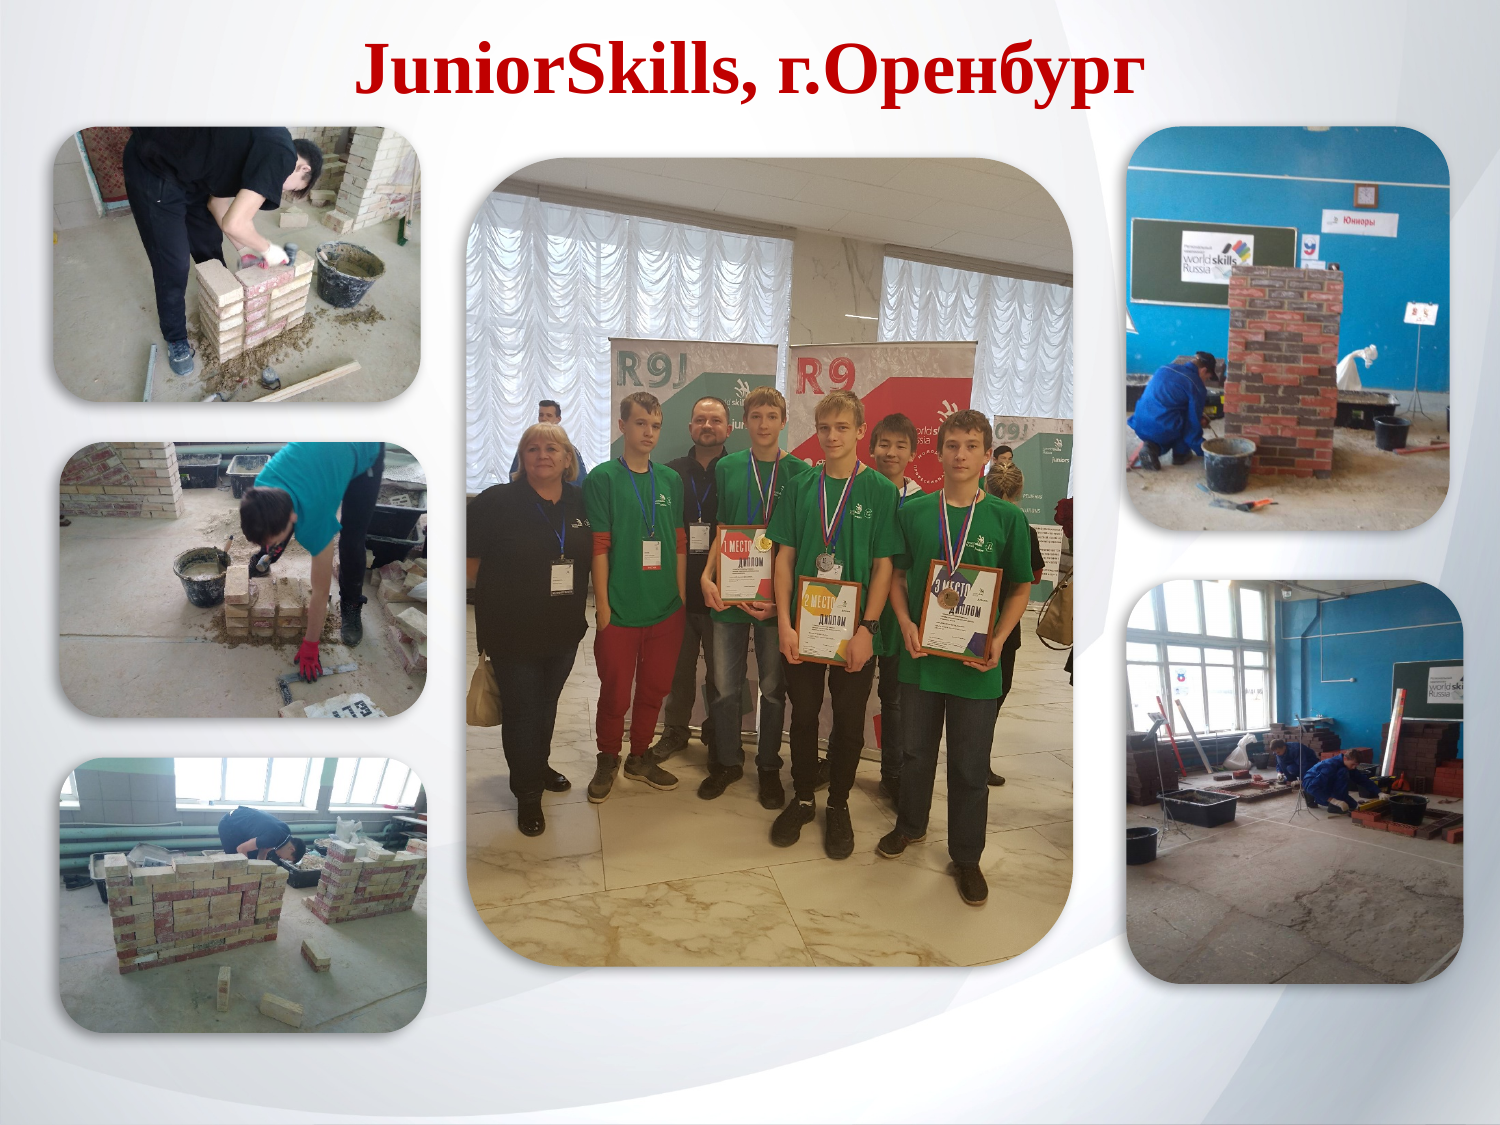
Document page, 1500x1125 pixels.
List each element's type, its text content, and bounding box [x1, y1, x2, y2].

title JuniorSkills, г.Оренбург [103, 0, 1397, 127]
picture [0, 0, 1500, 1125]
